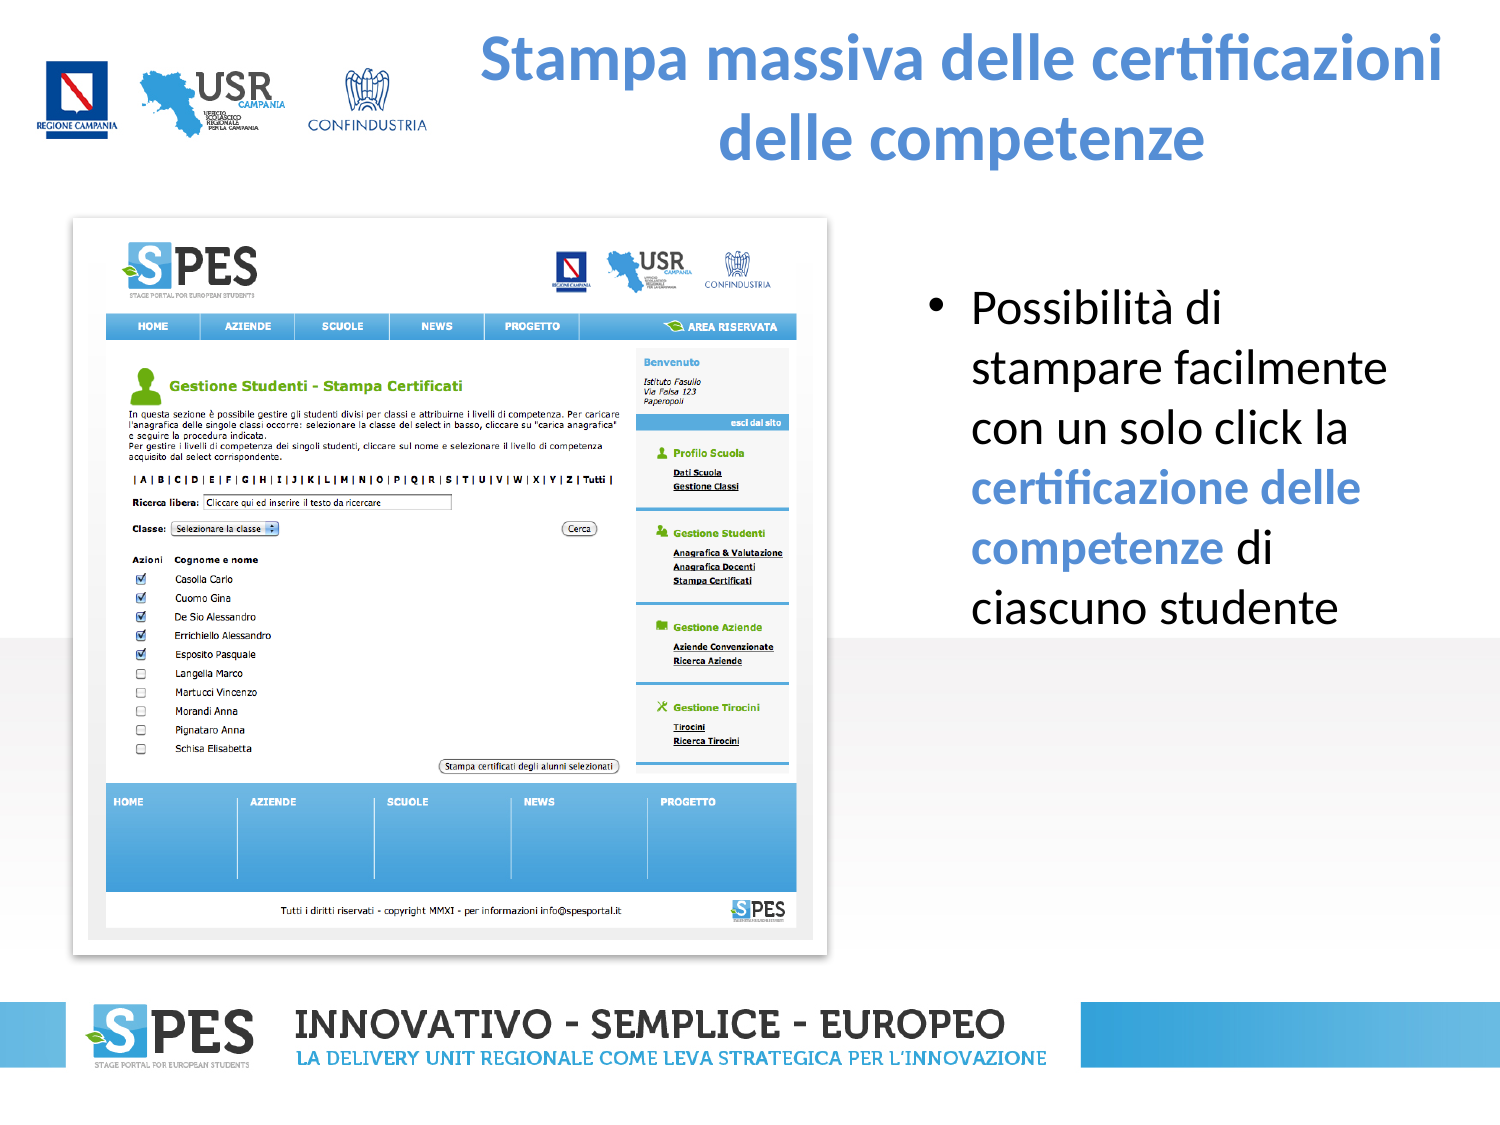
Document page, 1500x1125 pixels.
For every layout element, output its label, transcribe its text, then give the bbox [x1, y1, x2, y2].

list Possibilità di stampare facilmente con un solo click la certificazione delle competenze di ciascuno studente [912, 267, 1433, 880]
picture [0, 32, 1500, 1093]
title Stampa massiva delle certificazioni delle competenze [425, 0, 1500, 188]
